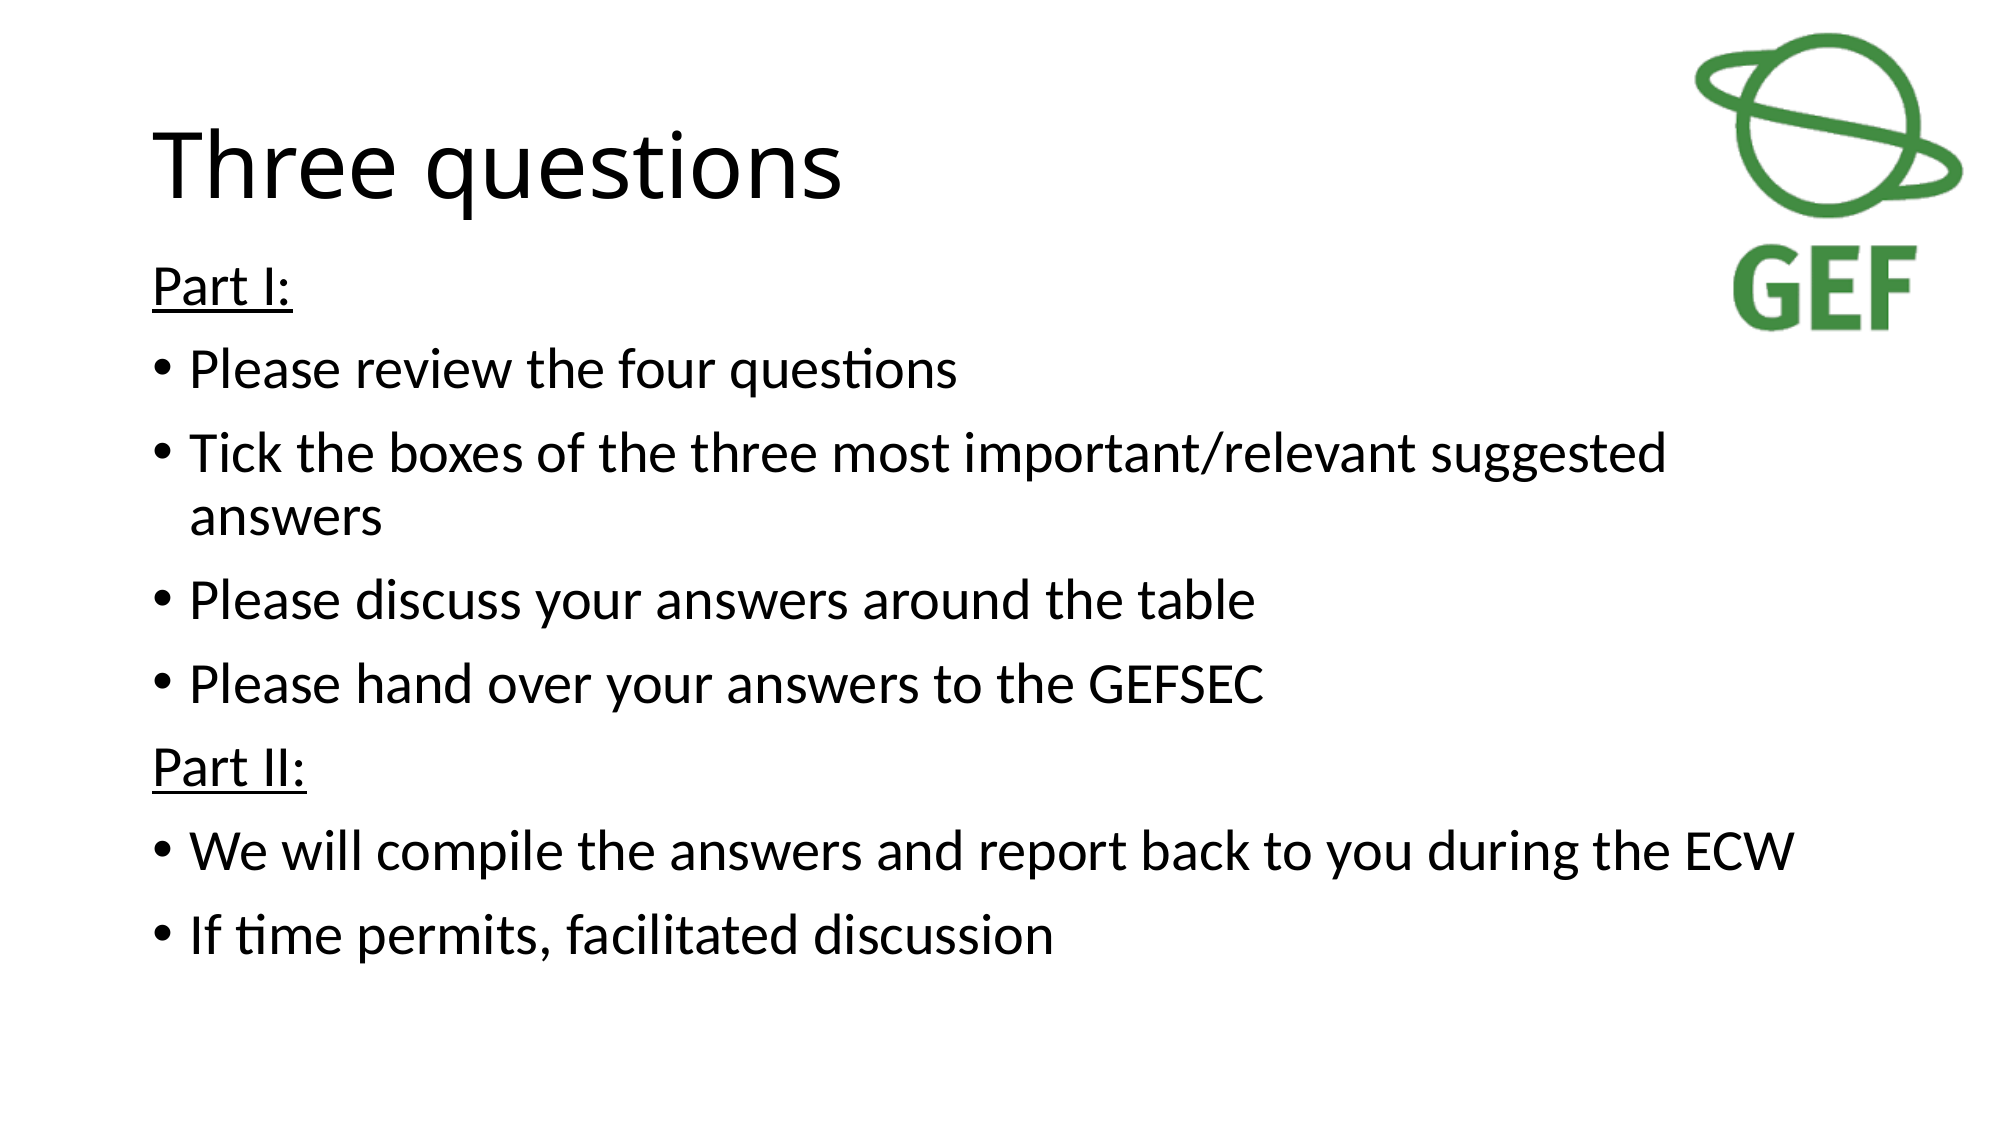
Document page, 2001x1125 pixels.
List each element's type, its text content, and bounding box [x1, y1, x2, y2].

list Part I: Please review the four questions Tick the boxes of the three most important/relevant suggested answers Please discuss your answers around the table Please hand over your answers to the GEFSEC Part II: We will compile the answers and report back to you during the ECW If time permits, facilitated discussion [137, 247, 1863, 1014]
title Three questions [137, 59, 1679, 247]
picture [1679, 16, 1981, 353]
